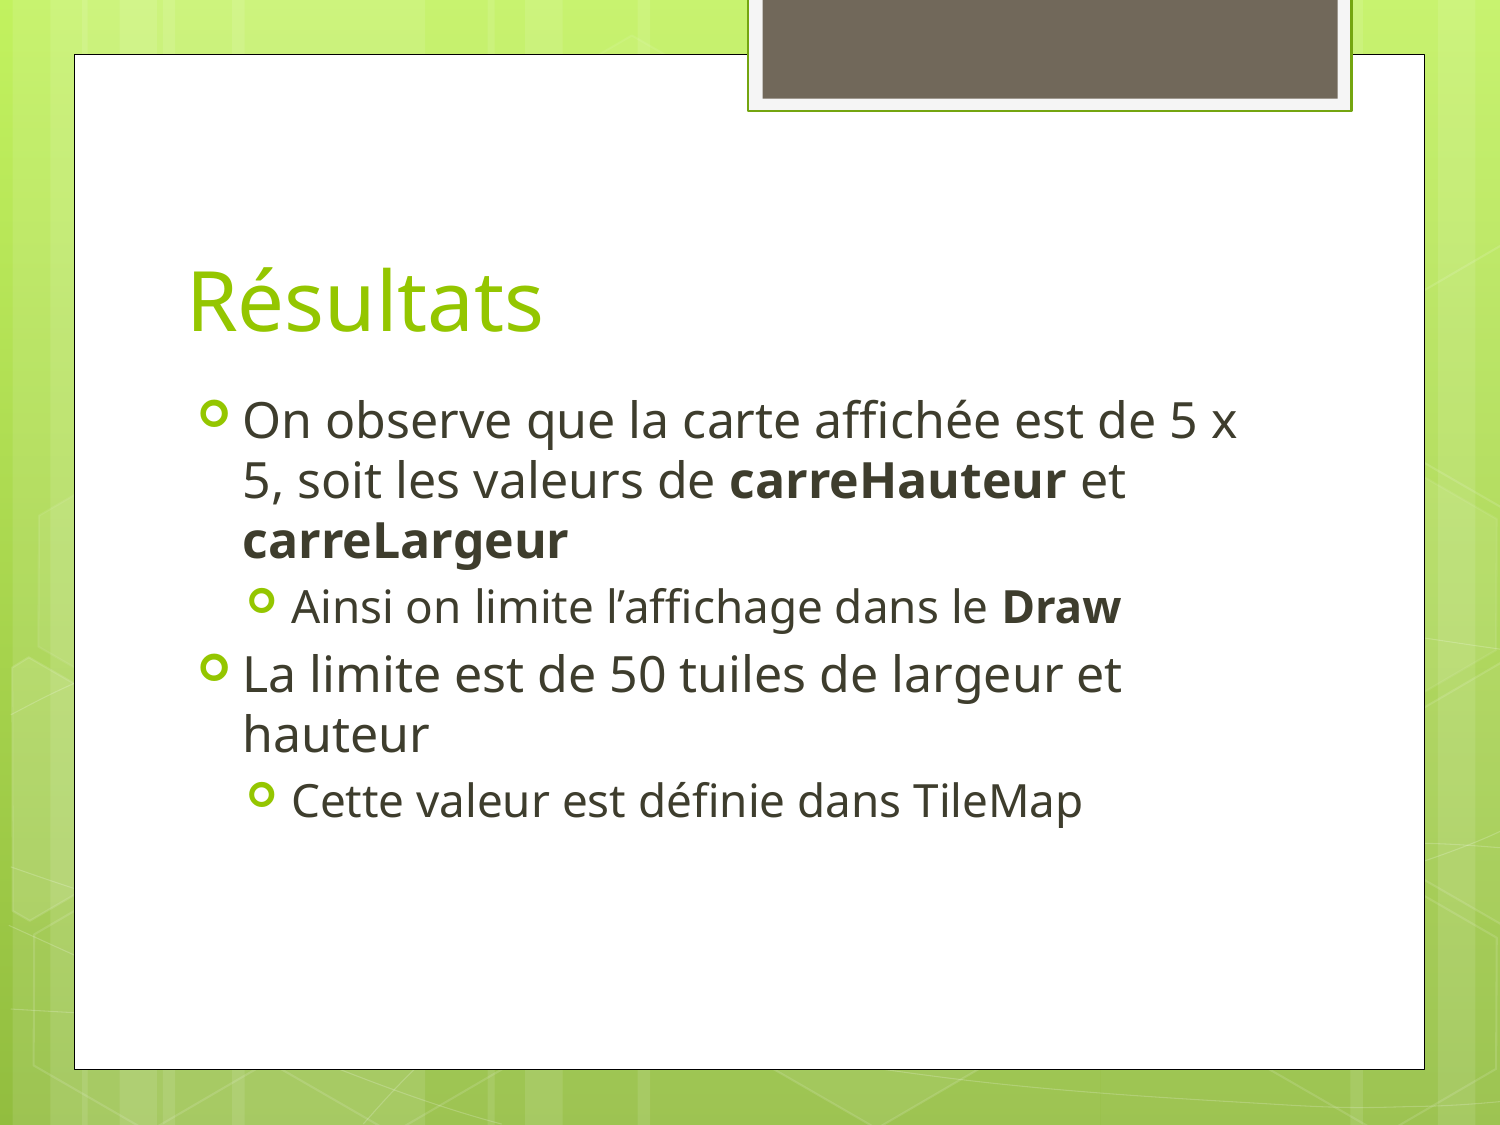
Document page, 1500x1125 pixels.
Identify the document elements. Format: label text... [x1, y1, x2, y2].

list On observe que la carte affichée est de 5 x 5, soit les valeurs de carreHauteur et carreLargeur Ainsi on limite l’affichage dans le Draw La limite est de 50 tuiles de largeur et hauteur Cette valeur est définie dans TileMap [171, 381, 1283, 957]
title Résultats [171, 168, 1324, 357]
